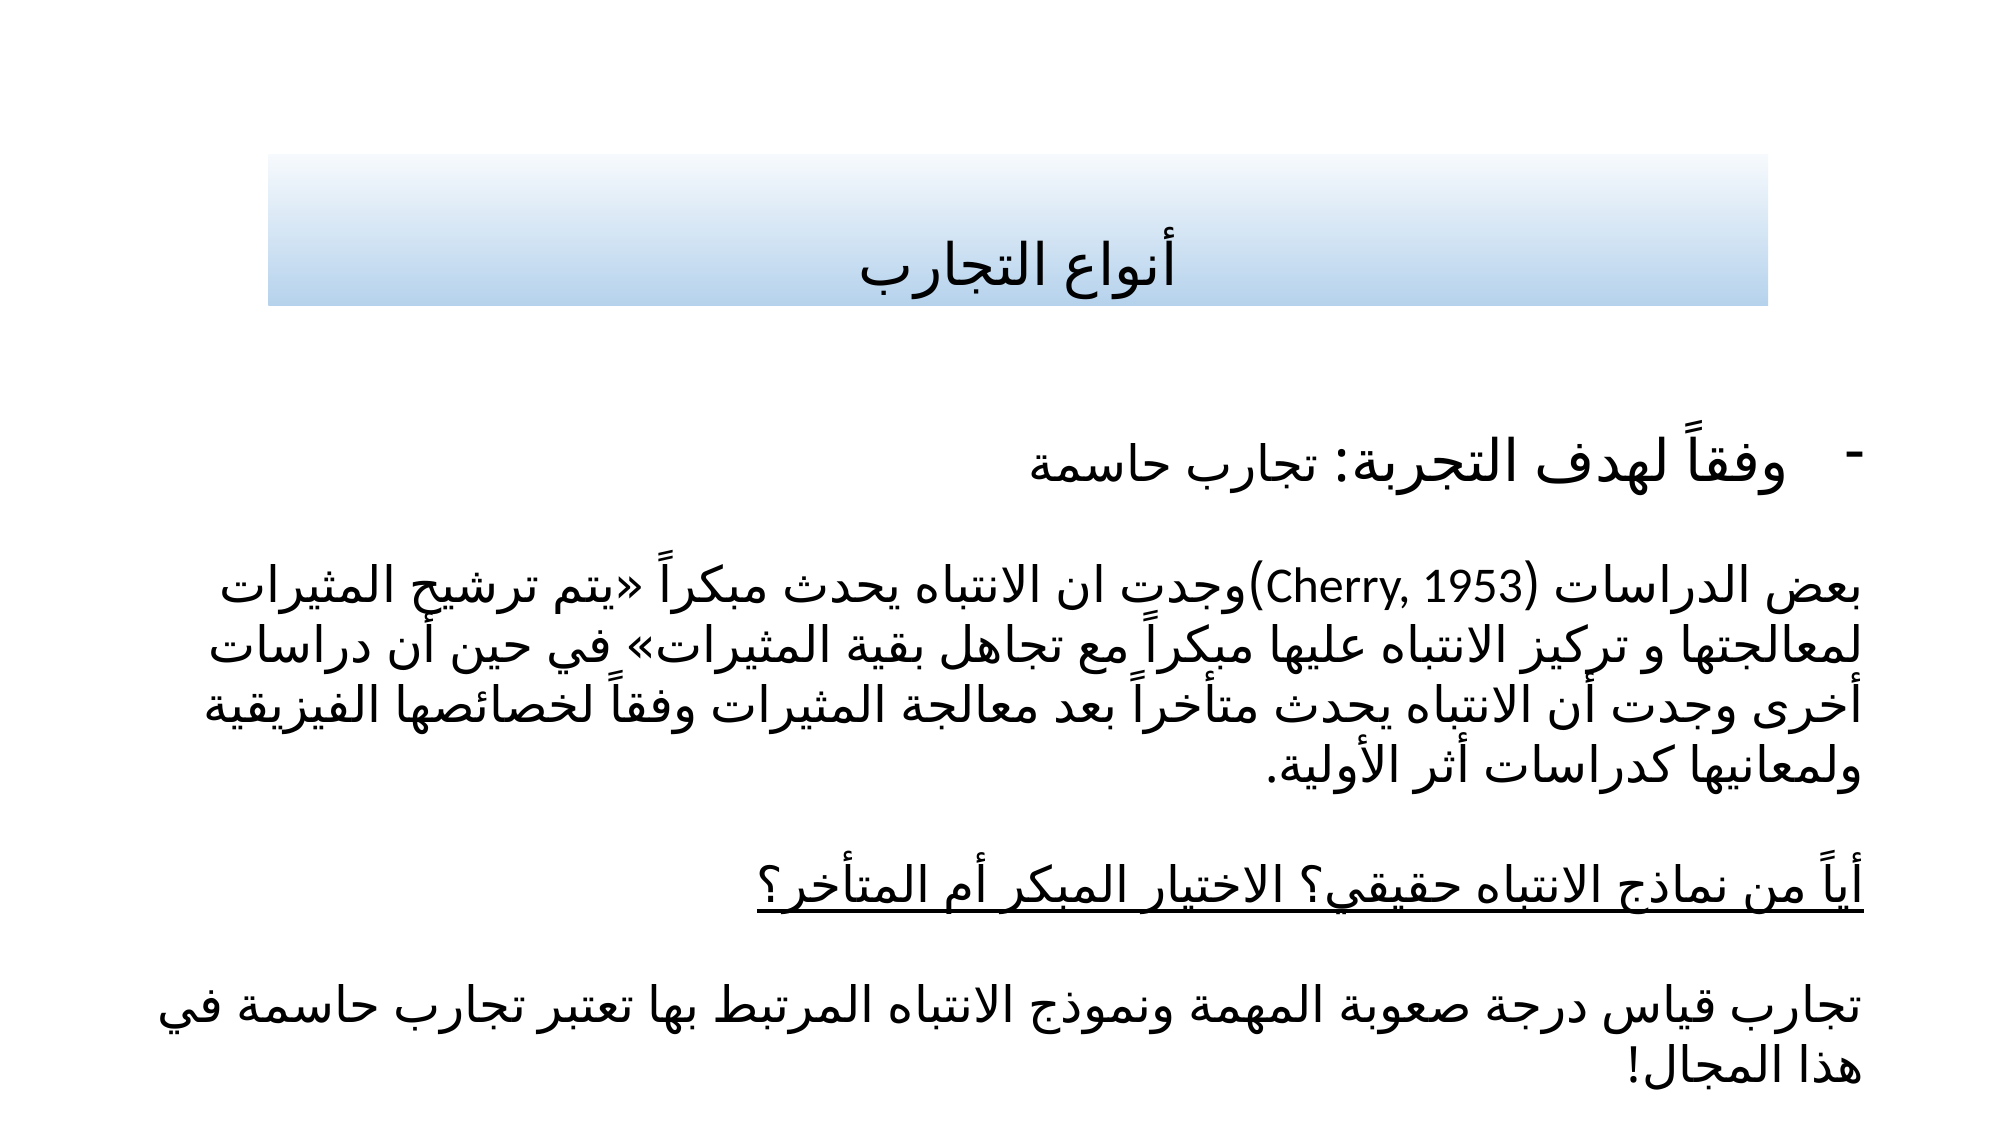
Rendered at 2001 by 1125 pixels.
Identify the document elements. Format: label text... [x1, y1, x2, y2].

title أنواع التجارب [268, 154, 1769, 306]
subtitle وفقاً لهدف التجربة: تجارب حاسمة بعض الدراسات (Cherry, 1953)وجدت ان الانتباه يحدث مبكراً «يتم ترشيح المثيرات لمعالجتها و تركيز الانتباه عليها مبكراً مع تجاهل بقية المثيرات» في حين أن دراسات أخرى وجدت أن الانتباه يحدث متأخراً بعد معالجة المثيرات وفقاً لخصائصها الفيزيقية ولمعانيها كدراسات أثر الأولية. أياً من نماذج الانتباه حقيقي؟ الاختيار المبكر أم المتأخر؟ تجارب قياس درجة صعوبة المهمة ونموذج الانتباه المرتبط بها تعتبر تجارب حاسمة في هذا المجال! [121, 415, 1879, 1109]
